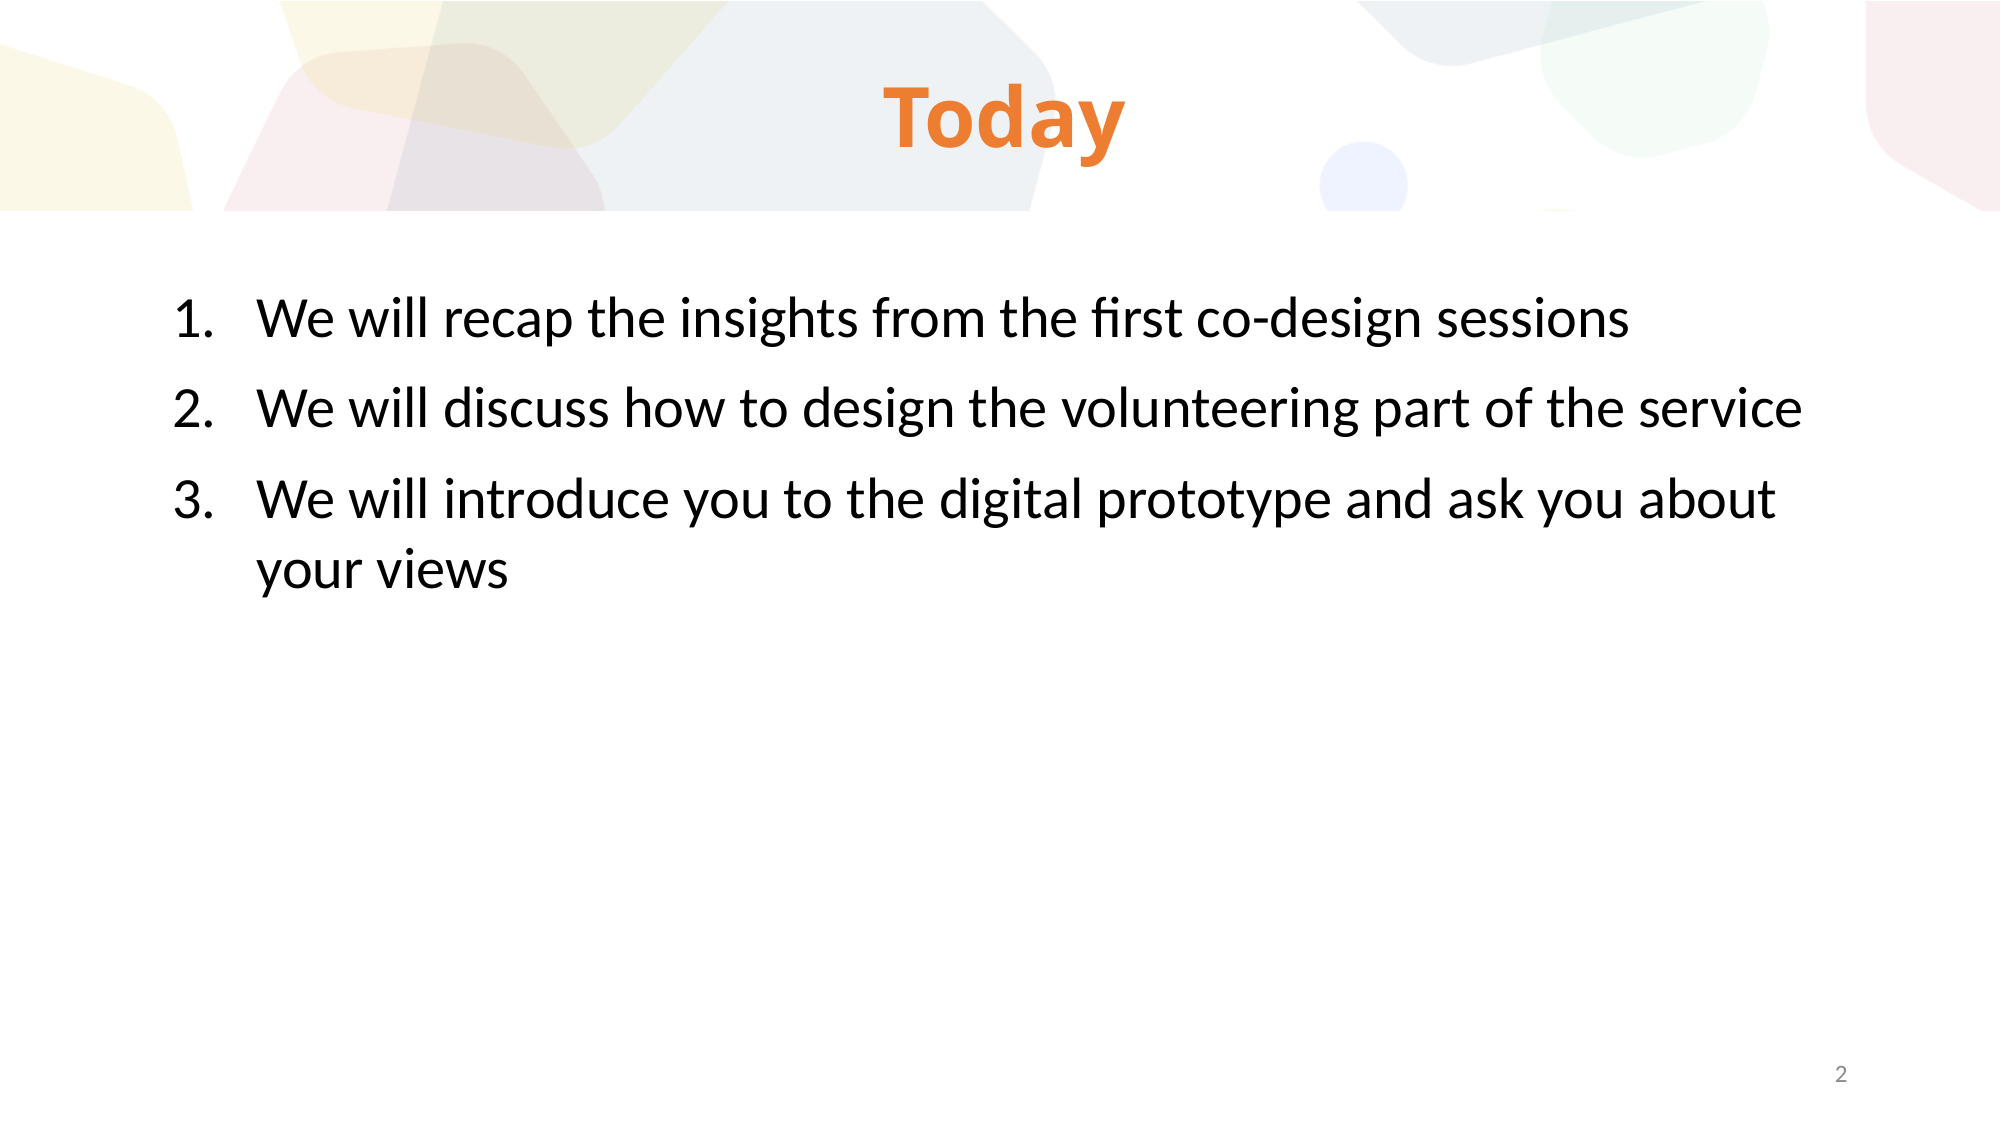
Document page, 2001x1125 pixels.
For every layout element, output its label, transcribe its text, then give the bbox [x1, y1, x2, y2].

slide_number 2 [1412, 1042, 1863, 1103]
list We will recap the insights from the first co-design sessions We will discuss how to design the volunteering part of the service We will introduce you to the digital prototype and ask you about your views [157, 271, 1883, 986]
text_box Today [345, 211, 1663, 215]
picture [0, 1, 2000, 211]
